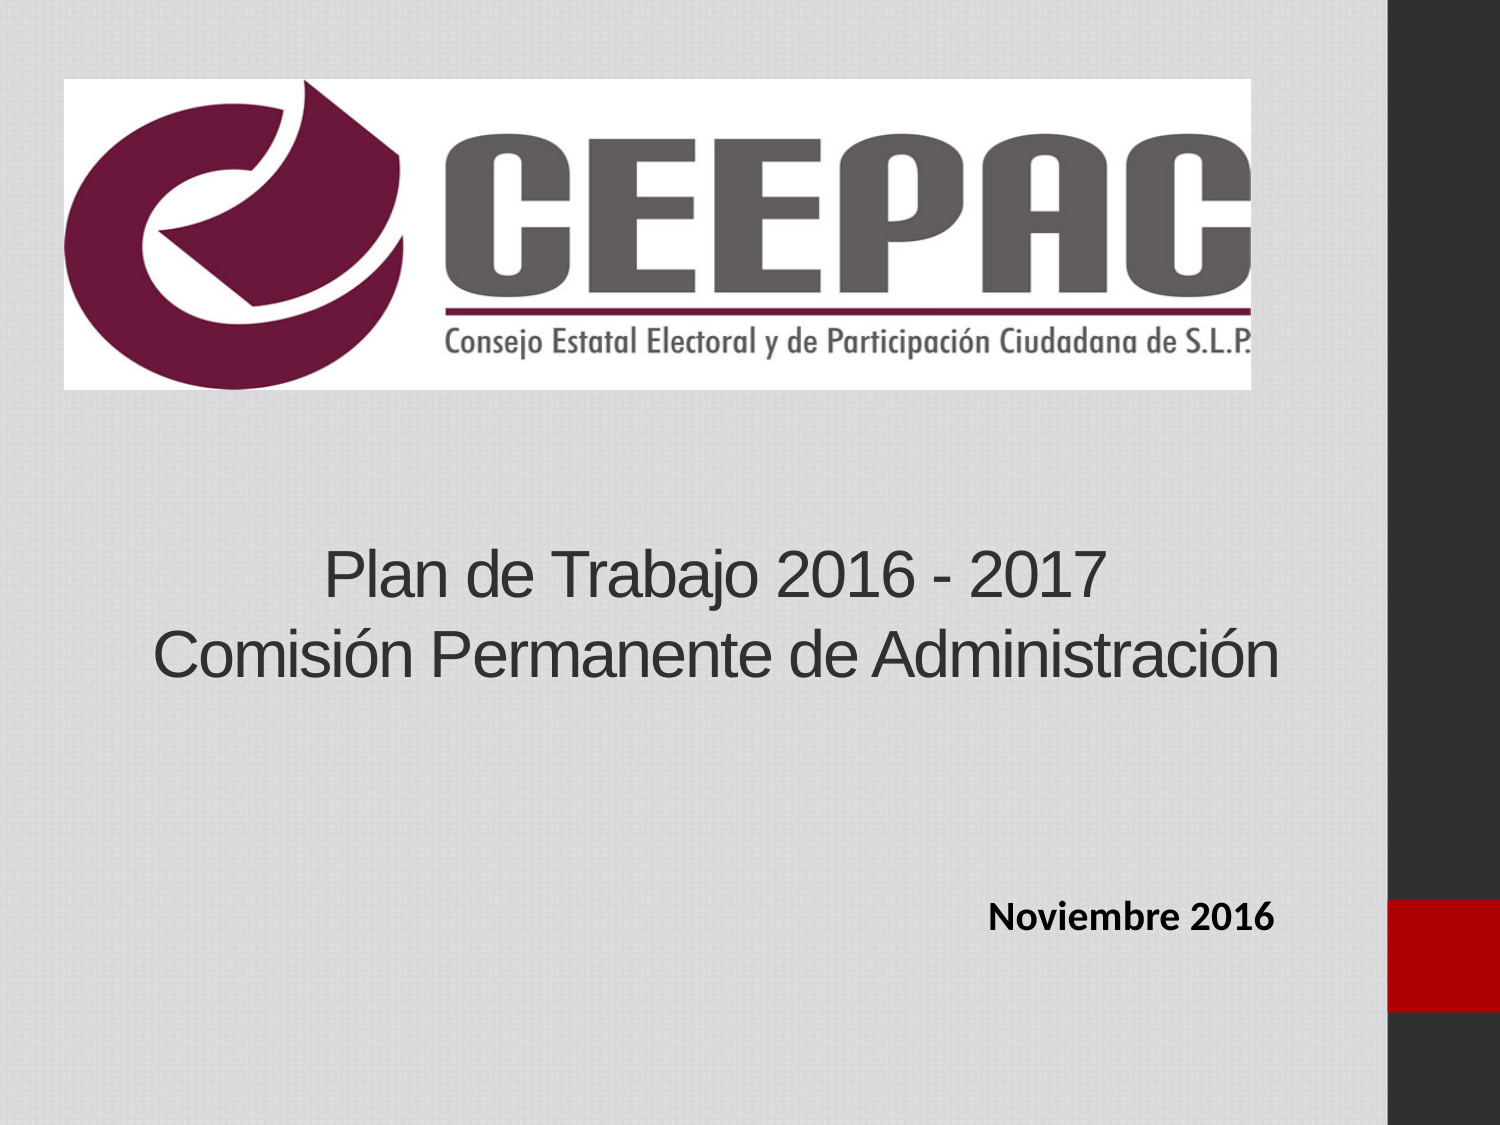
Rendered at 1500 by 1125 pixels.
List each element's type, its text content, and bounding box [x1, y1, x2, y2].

title Plan de Trabajo 2016 - 2017 Comisión Permanente de Administración [112, 491, 1322, 738]
subtitle Noviembre 2016 [230, 881, 1291, 1057]
picture [64, 78, 1251, 390]
